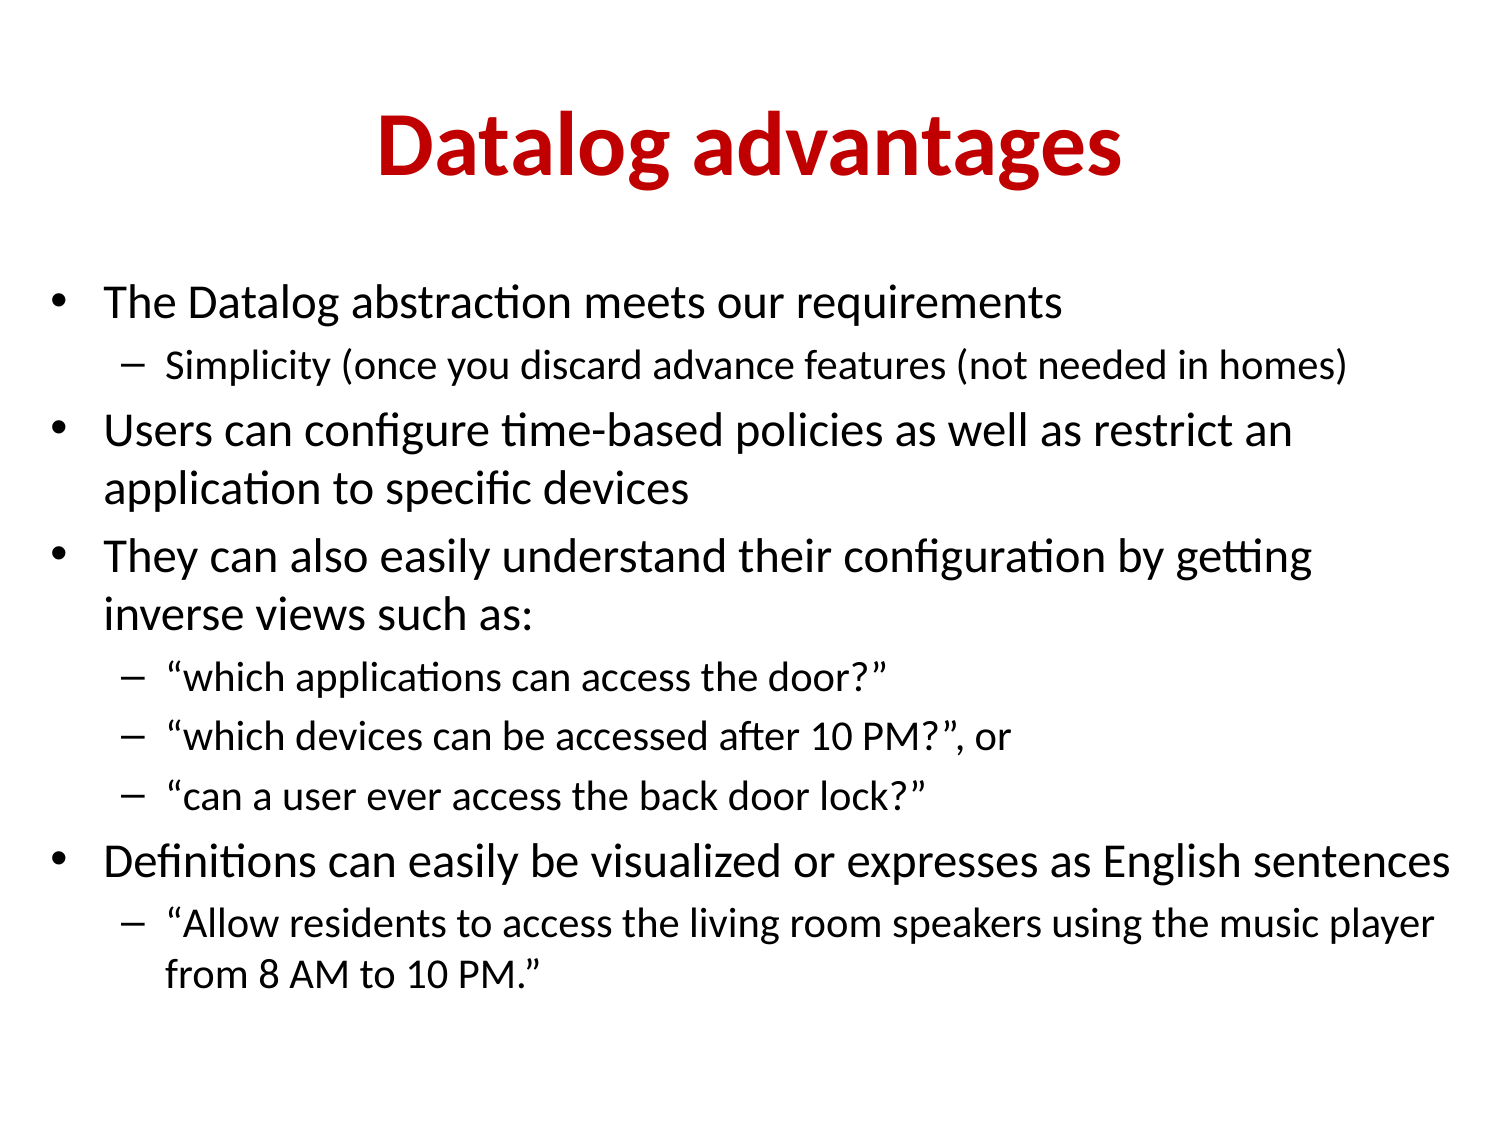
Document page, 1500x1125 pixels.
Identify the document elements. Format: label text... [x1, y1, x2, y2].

list The Datalog abstraction meets our requirements Simplicity (once you discard advance features (not needed in homes) Users can configure time-based policies as well as restrict an application to specific devices They can also easily understand their configuration by getting inverse views such as: “which applications can access the door?” “which devices can be accessed after 10 PM?”, or “can a user ever access the back door lock?” Definitions can easily be visualized or expresses as English sentences “Allow residents to access the living room speakers using the music player from 8 AM to 10 PM.” [35, 262, 1480, 1005]
title Datalog advantages [75, 45, 1425, 233]
